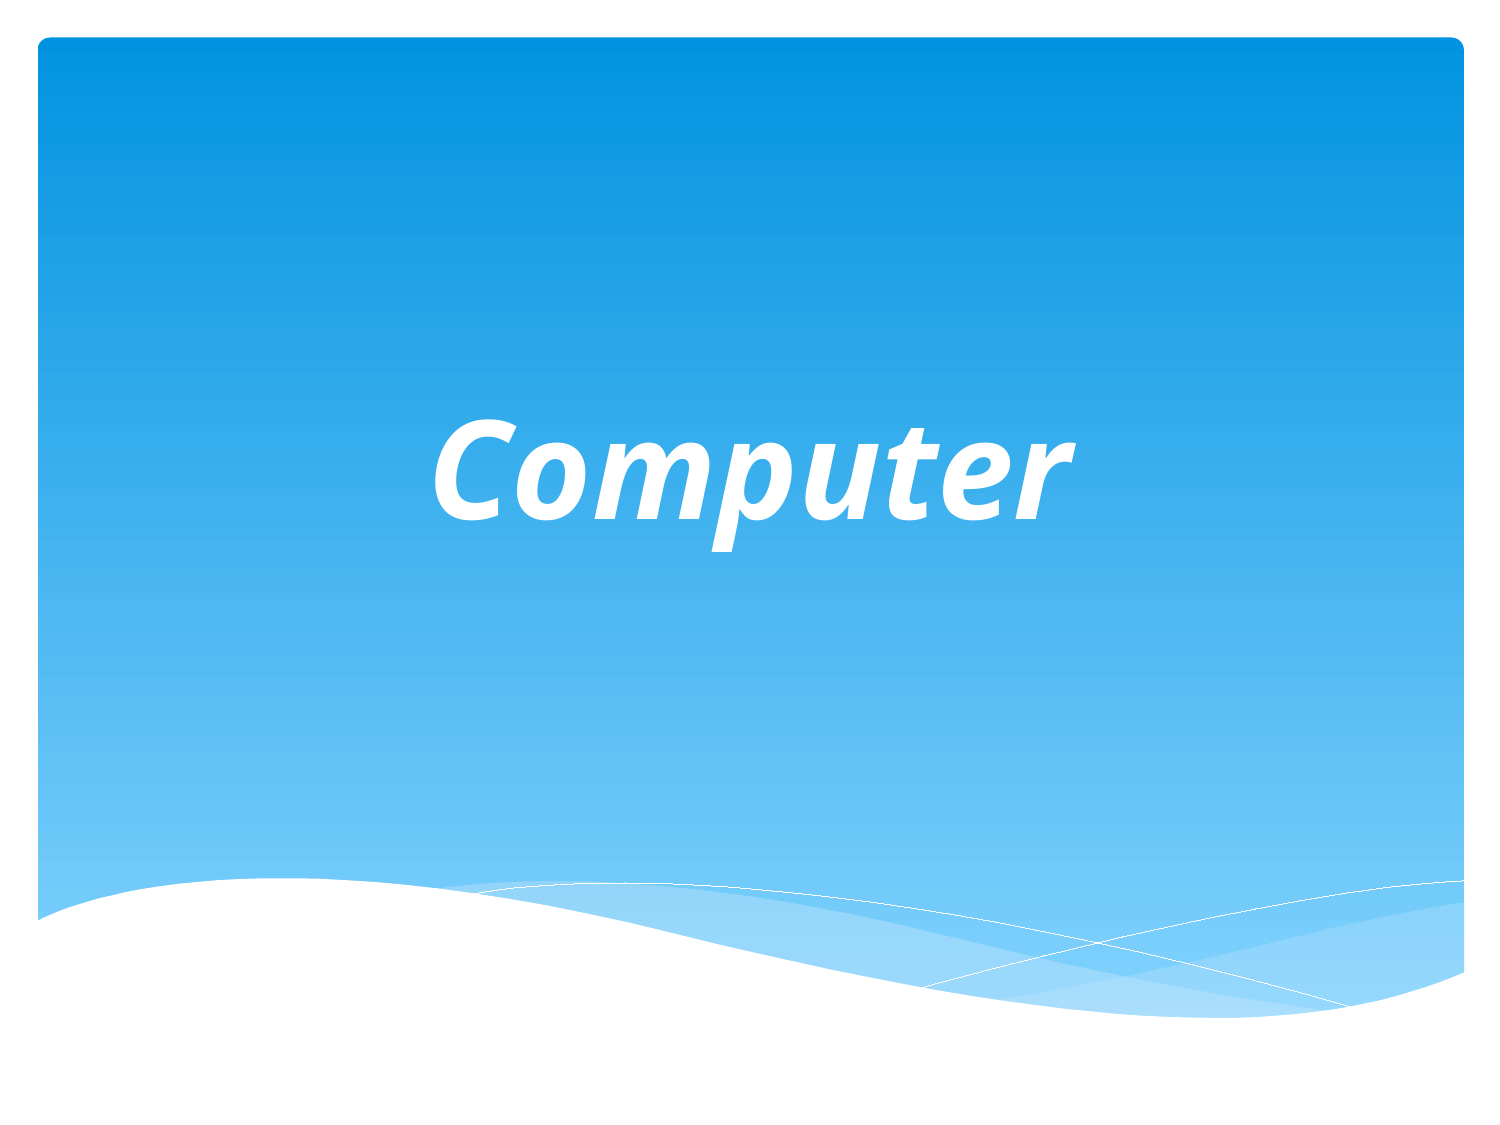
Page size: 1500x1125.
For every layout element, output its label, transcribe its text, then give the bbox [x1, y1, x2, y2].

title Computer [112, 262, 1388, 555]
